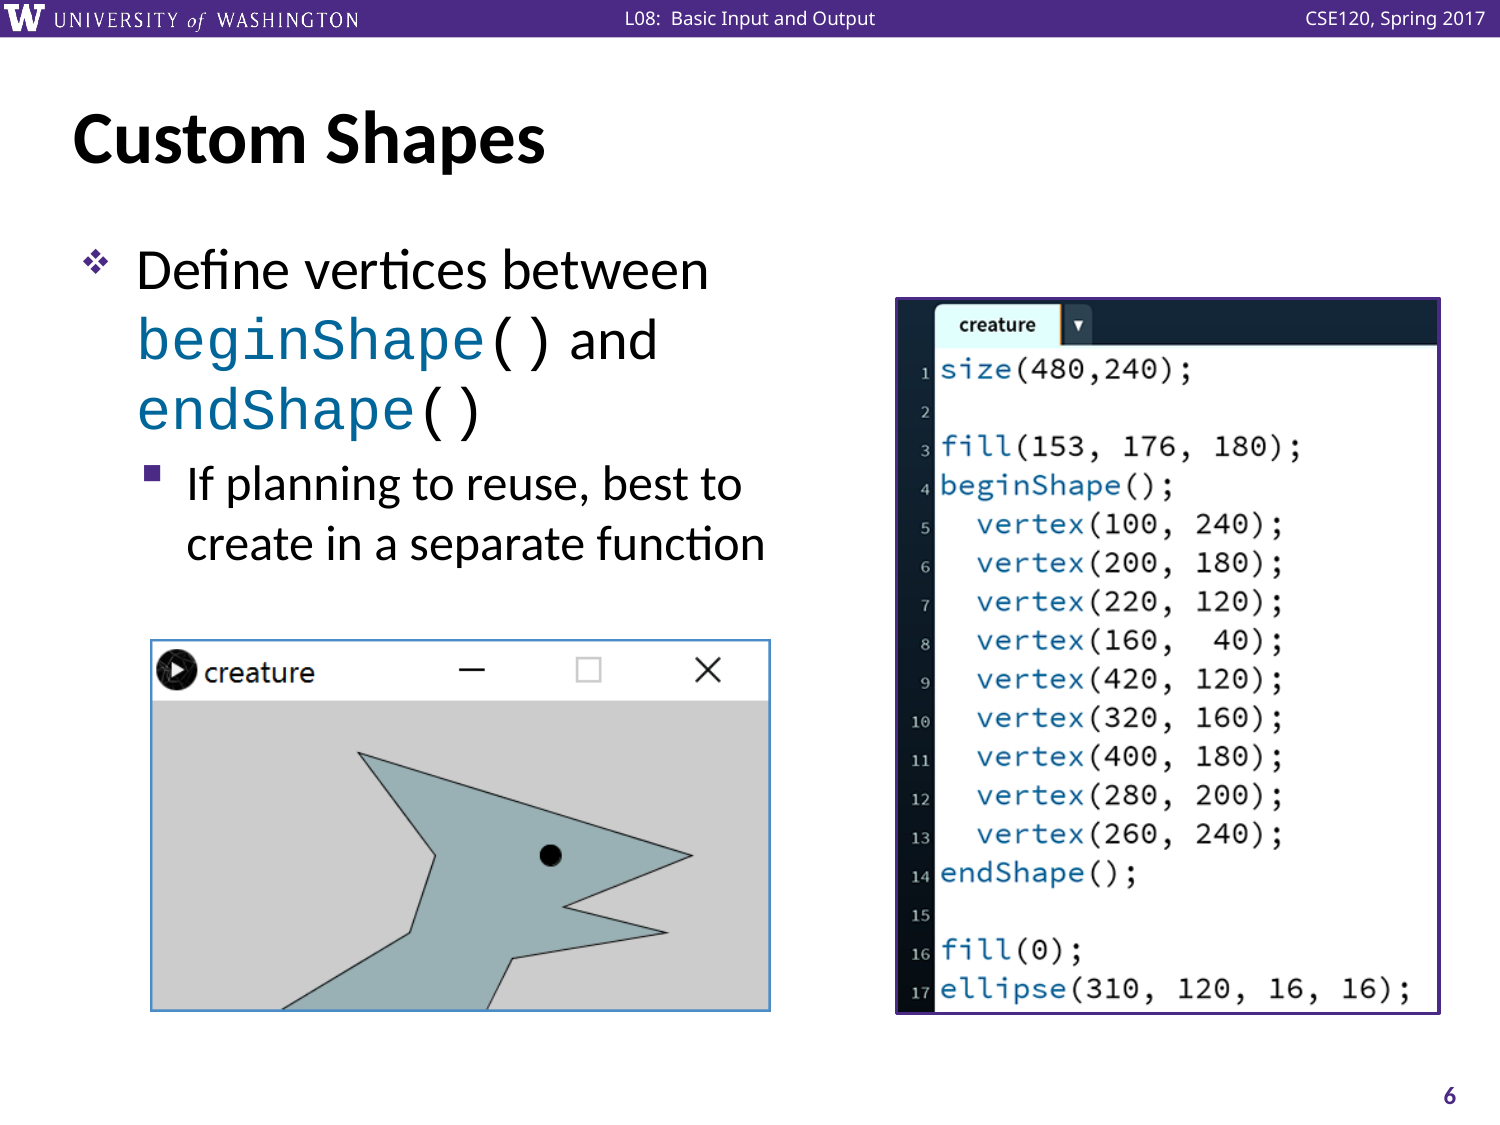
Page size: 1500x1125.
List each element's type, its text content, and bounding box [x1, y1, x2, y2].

title Custom Shapes [58, 71, 1438, 197]
picture [897, 299, 1438, 1012]
picture [149, 639, 771, 1012]
list Define vertices between beginShape() and endShape() If planning to reuse, best to create in a separate function [64, 223, 1438, 1040]
slide_number 6 [1400, 1065, 1500, 1125]
picture [4, 4, 358, 32]
